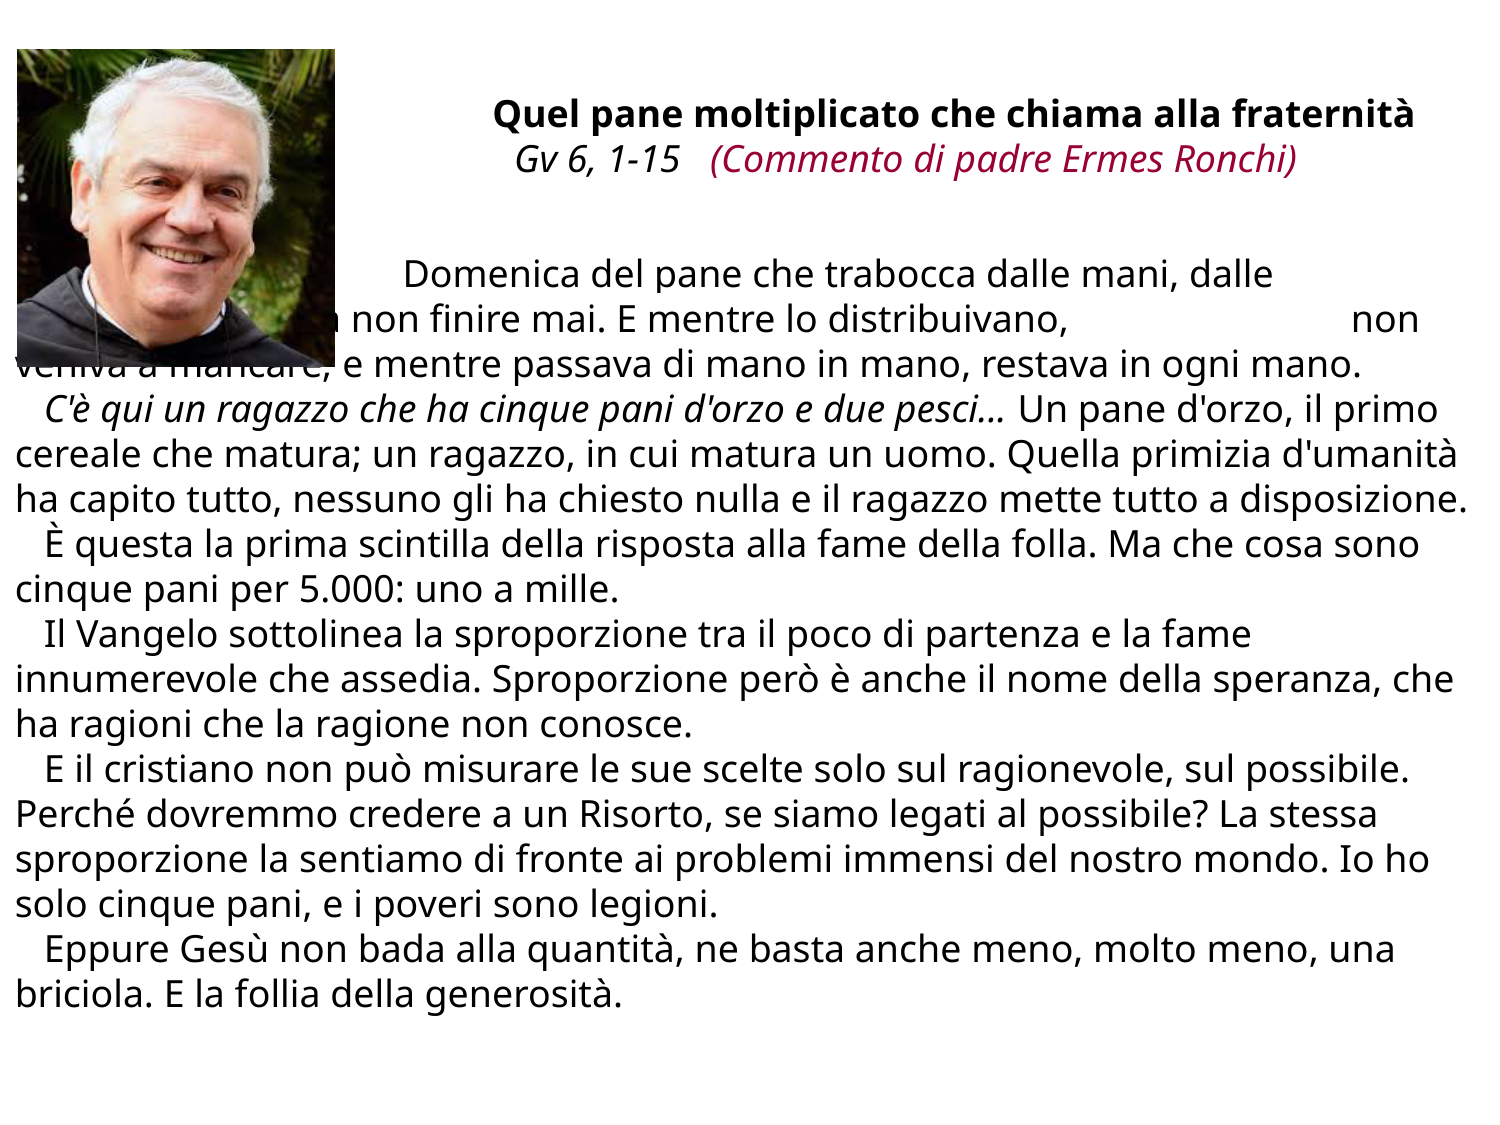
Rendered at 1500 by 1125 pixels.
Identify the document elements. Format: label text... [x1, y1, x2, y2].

text_box Quel pane moltiplicato che chiama alla fraternità Gv 6, 1-15 (Commento di padre Ermes Ronchi) [335, 82, 1500, 188]
text_box Domenica del pane che trabocca dalle mani, dalle ceste, che sembra non finire mai. E mentre lo distribuivano, non veniva a mancare; e mentre passava di mano in mano, restava in ogni mano. C'è qui un ragazzo che ha cinque pani d'orzo e due pesci... Un pane d'orzo, il primo cereale che matura; un ragazzo, in cui matura un uomo. Quella primizia d'umanità ha capito tutto, nessuno gli ha chiesto nulla e il ragazzo mette tutto a disposizione. È questa la prima scintilla della risposta alla fame della folla. Ma che cosa sono cinque pani per 5.000: uno a mille. Il Vangelo sottolinea la sproporzione tra il poco di partenza e la fame innumerevole che assedia. Sproporzione però è anche il nome della speranza, che ha ragioni che la ragione non conosce. E il cristiano non può misurare le sue scelte solo sul ragionevole, sul possibile. Perché dovremmo credere a un Risorto, se siamo legati al possibile? La stessa sproporzione la sentiamo di fronte ai problemi immensi del nostro mondo. Io ho solo cinque pani, e i poveri sono legioni. Eppure Gesù non bada alla quantità, ne basta anche meno, molto meno, una briciola. E la follia della generosità. [0, 875, 1500, 1023]
text_box Domenica del pane che trabocca dalle mani, dalle ceste, che sembra non finire mai. E mentre lo distribuivano, non veniva a mancare; e mentre passava di mano in mano, restava in ogni mano. C'è qui un ragazzo che ha cinque pani d'orzo e due pesci... Un pane d'orzo, il primo cereale che matura; un ragazzo, in cui matura un uomo. Quella primizia d'umanità ha capito tutto, nessuno gli ha chiesto nulla e il ragazzo mette tutto a disposizione. È questa la prima scintilla della risposta alla fame della folla. Ma che cosa sono cinque pani per 5.000: uno a mille. Il Vangelo sottolinea la sproporzione tra il poco di partenza e la fame innumerevole che assedia. Sproporzione però è anche il nome della speranza, che ha ragioni che la ragione non conosce. E il cristiano non può misurare le sue scelte solo sul ragionevole, sul possibile. Perché dovremmo credere a un Risorto, se siamo legati al possibile? La stessa sproporzione la sentiamo di fronte ai problemi immensi del nostro mondo. Io ho solo cinque pani, e i poveri sono legioni. Eppure Gesù non bada alla quantità, ne basta anche meno, molto meno, una briciola. E la follia della generosità. [0, 242, 1500, 799]
text_box [0, 799, 1500, 875]
picture [17, 49, 335, 367]
